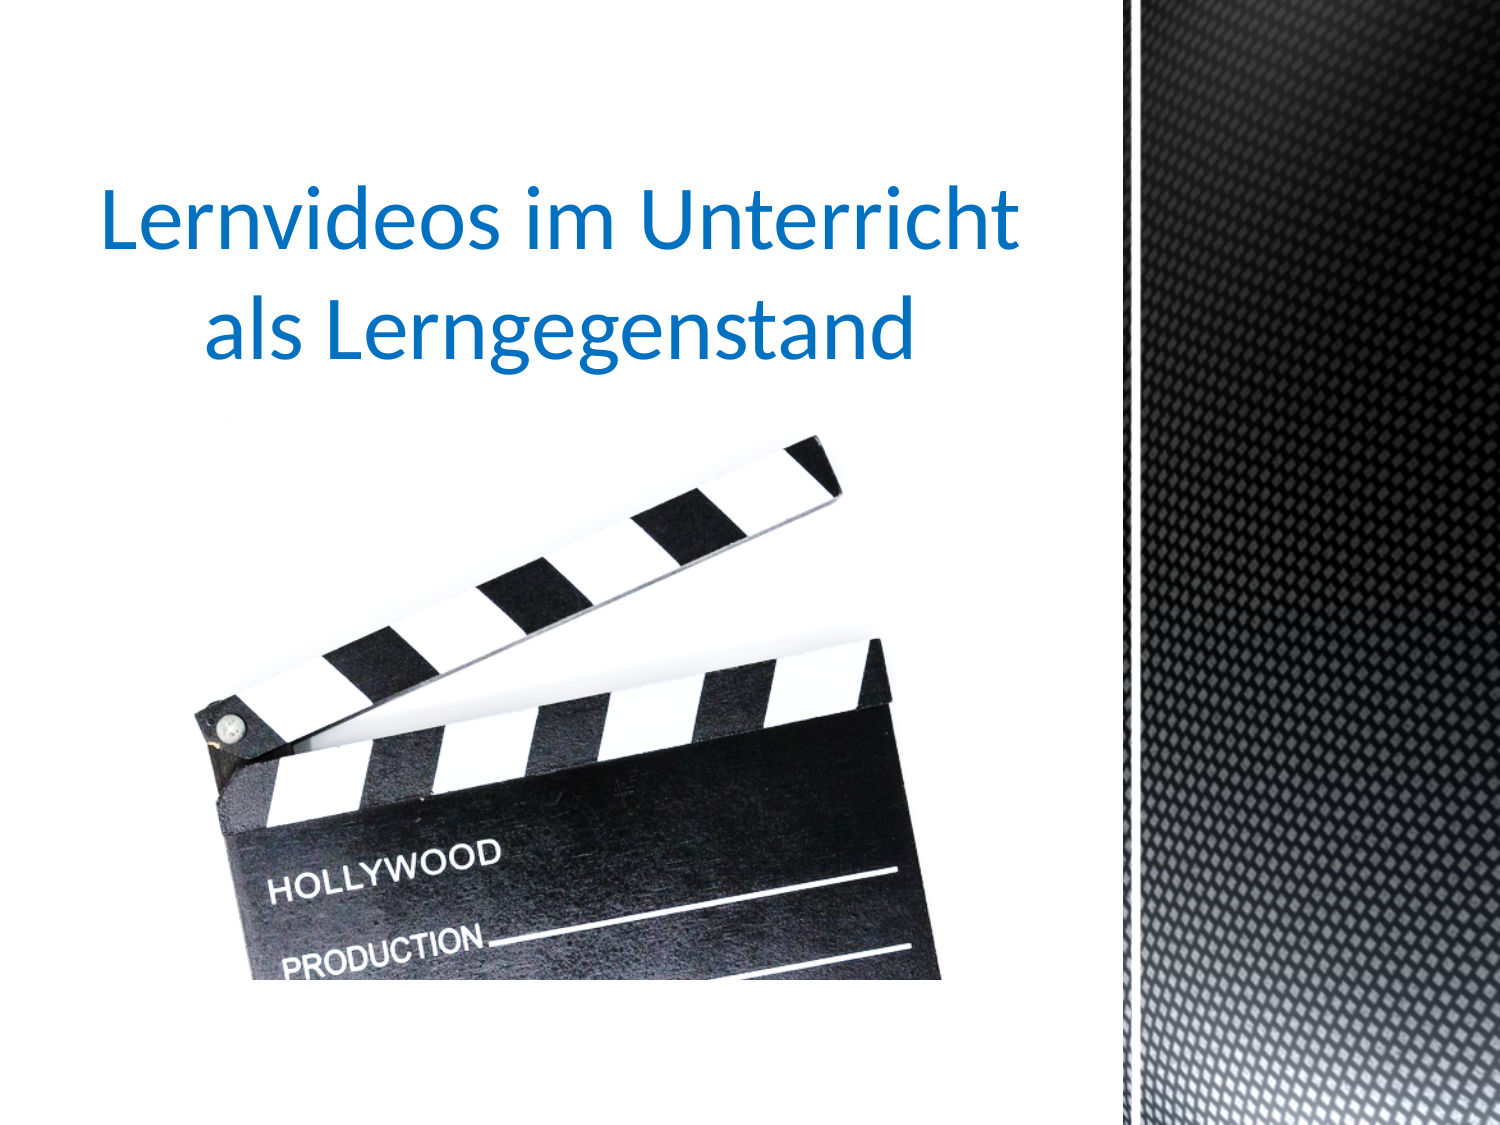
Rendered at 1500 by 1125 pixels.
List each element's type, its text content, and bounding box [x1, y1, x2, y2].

picture [1123, 0, 1500, 1125]
title Lernvideos im Unterricht als Lerngegenstand [53, 30, 1069, 386]
picture [100, 396, 987, 981]
